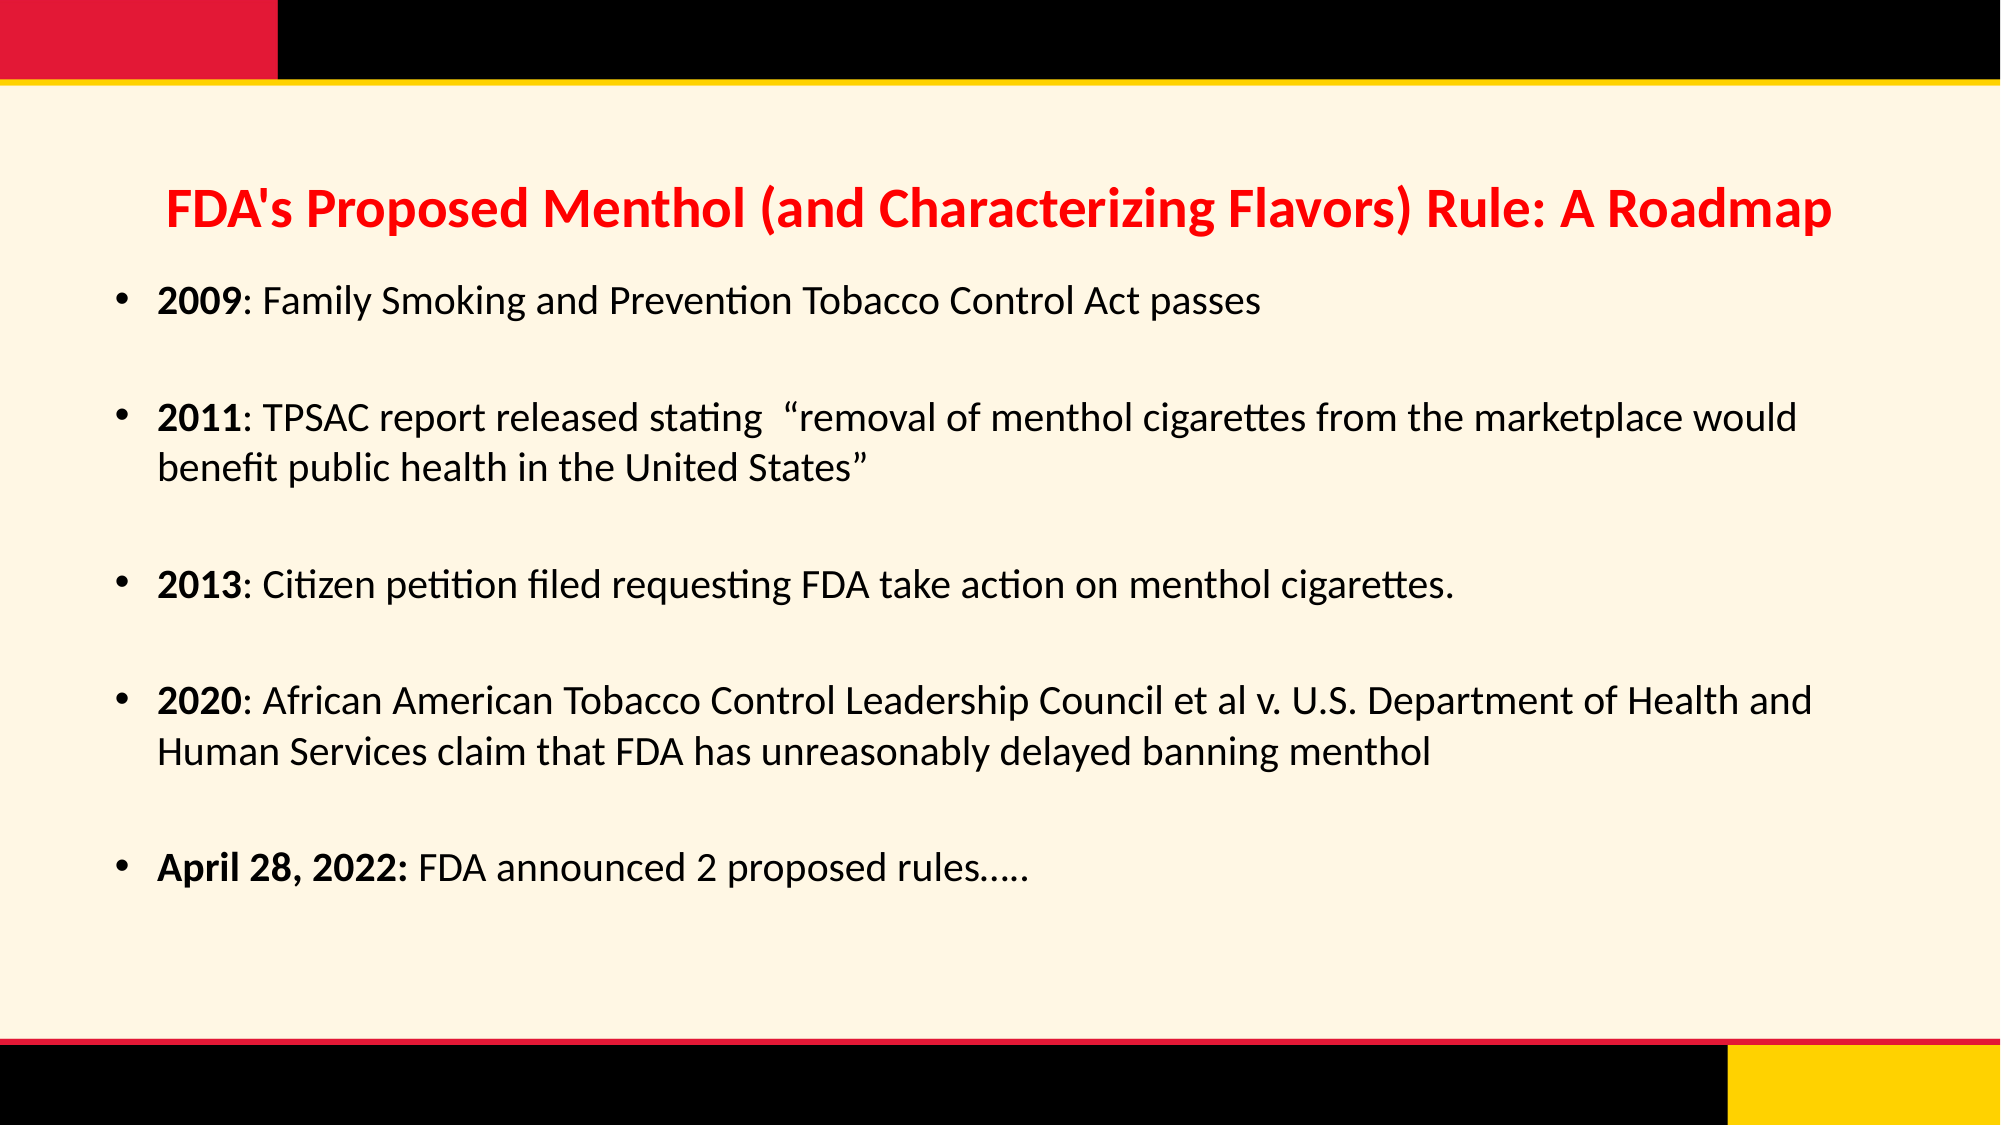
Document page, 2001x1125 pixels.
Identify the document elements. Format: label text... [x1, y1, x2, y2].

list 2009: Family Smoking and Prevention Tobacco Control Act passes 2011: TPSAC report released stating “removal of menthol cigarettes from the marketplace would benefit public health in the United States” 2013: Citizen petition filed requesting FDA take action on menthol cigarettes. 2020: African American Tobacco Control Leadership Council et al v. U.S. Department of Health and Human Services claim that FDA has unreasonably delayed banning menthol April 28, 2022: FDA announced 2 proposed rules….. [99, 265, 1900, 1011]
title FDA's Proposed Menthol (and Characterizing Flavors) Rule: A Roadmap [99, 145, 1900, 265]
picture [0, 0, 2001, 1125]
